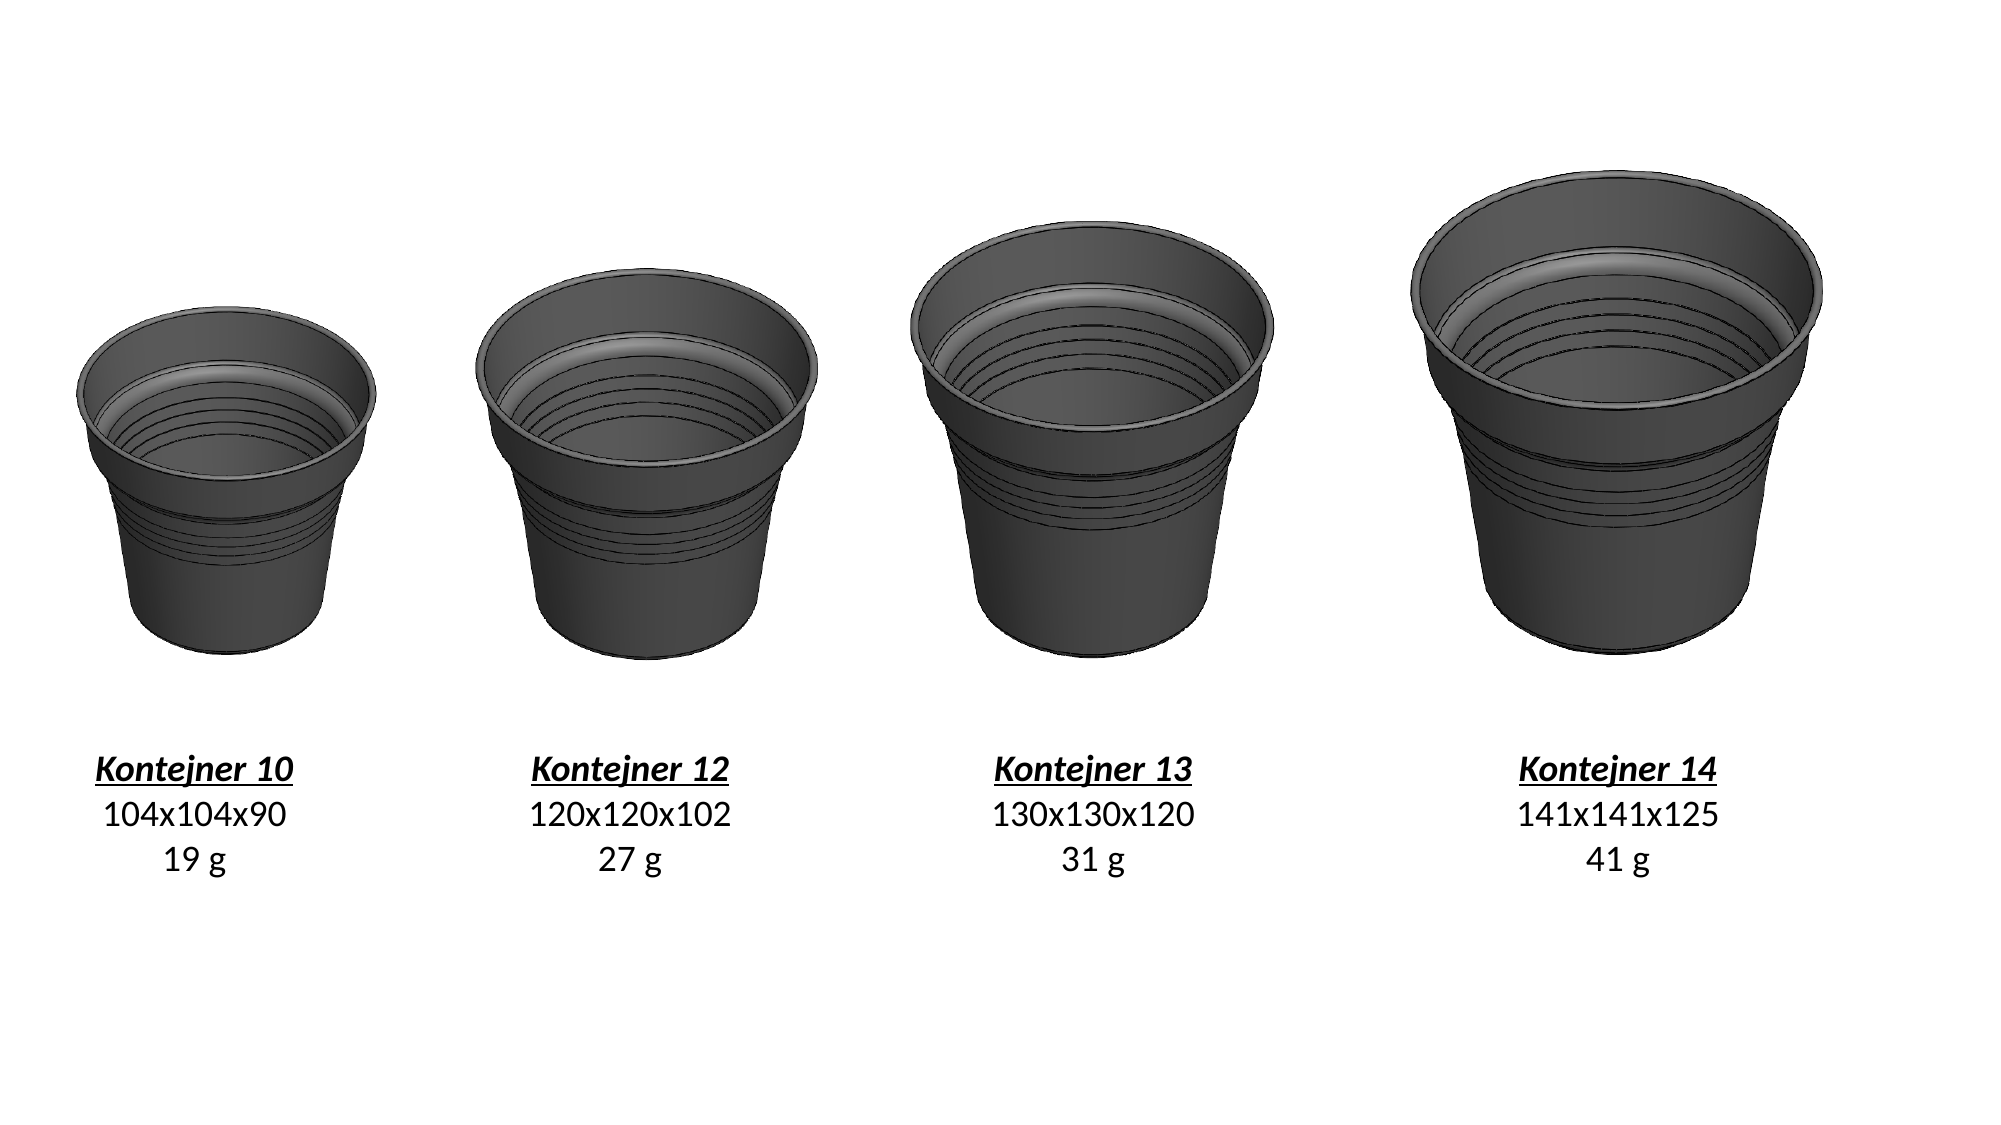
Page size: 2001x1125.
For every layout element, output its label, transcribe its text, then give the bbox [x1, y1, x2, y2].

picture [69, 289, 390, 663]
picture [468, 259, 825, 663]
text_box Kontejner 13 130x130x120 31 g [946, 736, 1240, 887]
text_box Kontejner 10 104x104x90 19 g [48, 736, 341, 887]
text_box Kontejner 12 120x120x102 27 g [483, 736, 777, 887]
picture [1405, 157, 1830, 659]
text_box Kontejner 14 141x141x125 41 g [1471, 736, 1764, 887]
picture [903, 210, 1283, 663]
